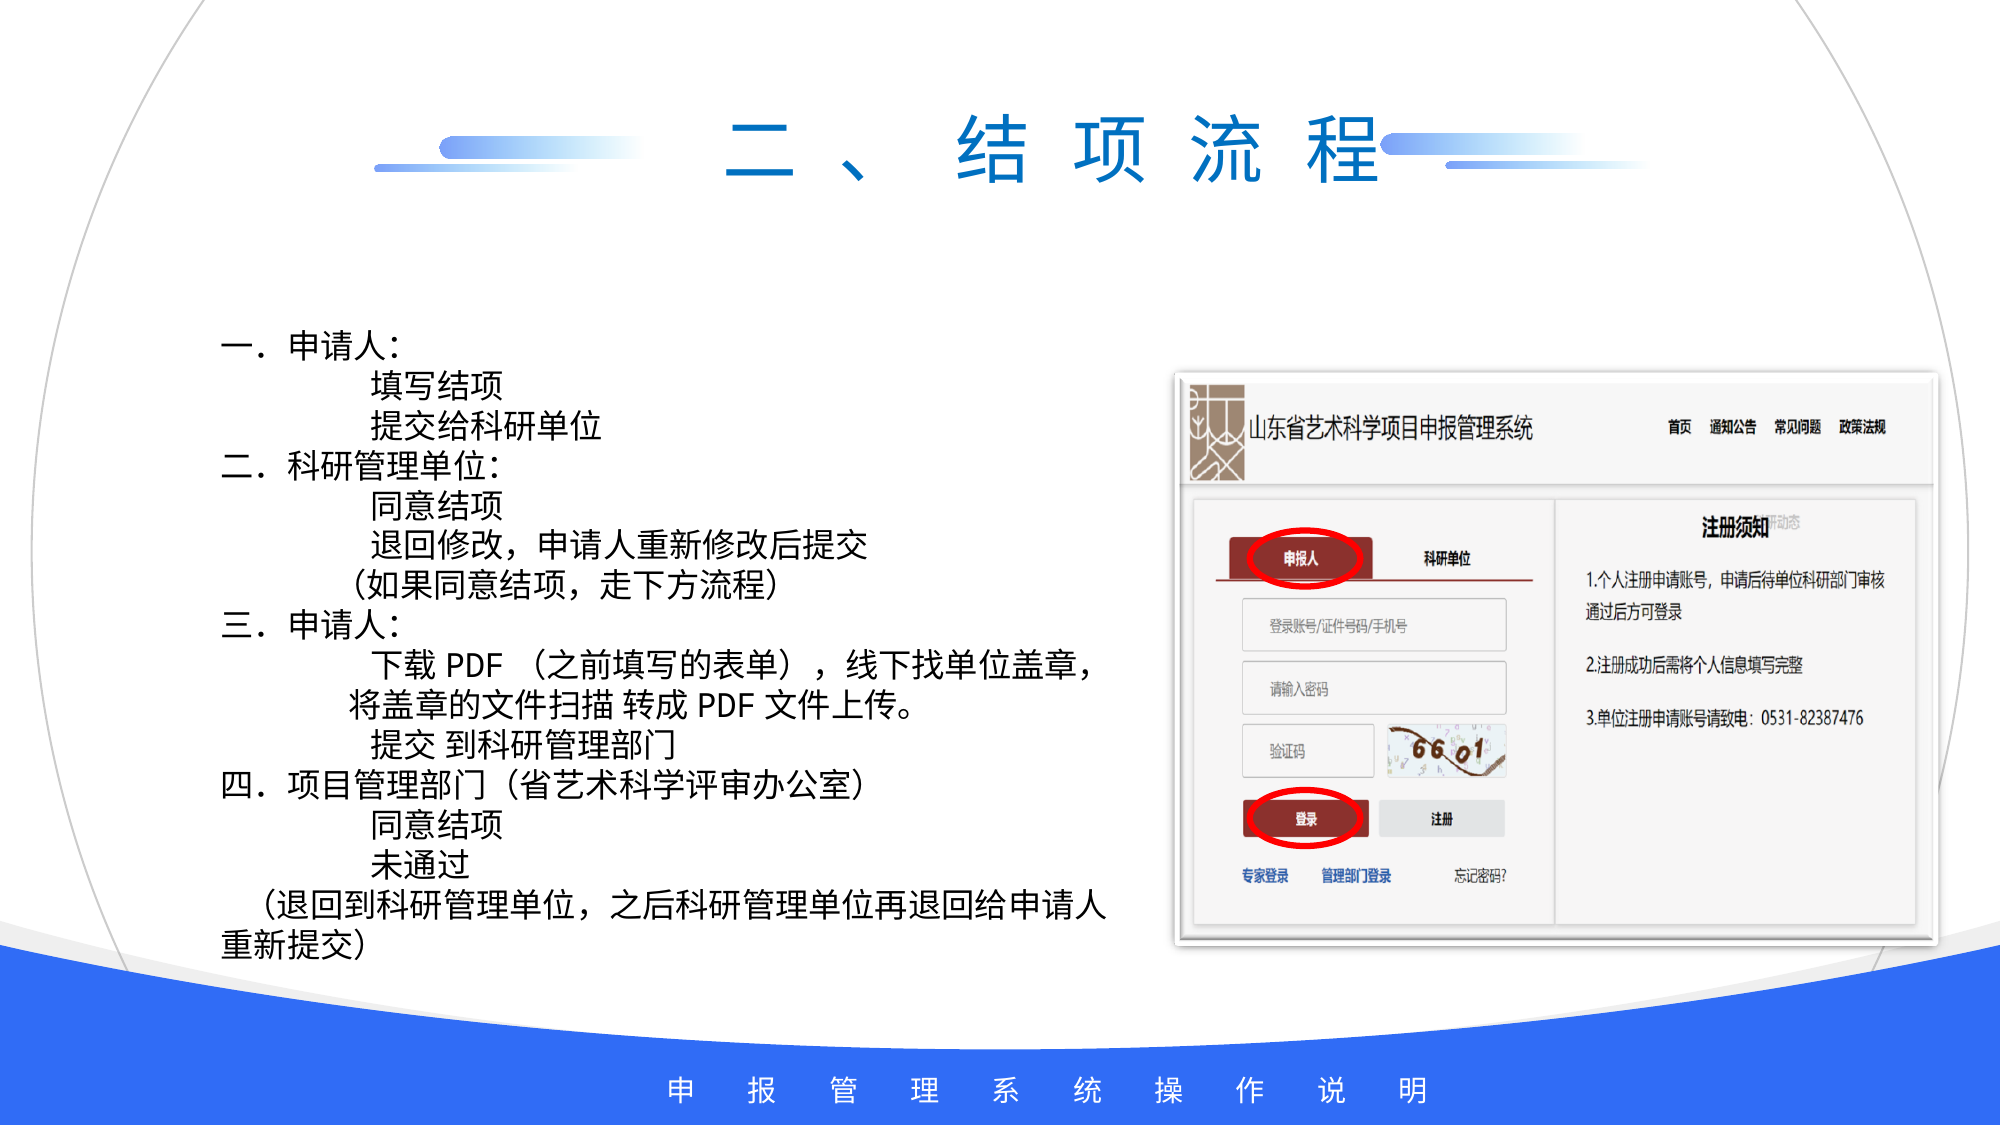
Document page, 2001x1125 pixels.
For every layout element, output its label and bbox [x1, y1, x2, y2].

text_box [374, 136, 699, 172]
text_box [1380, 133, 1705, 169]
text_box [0, 0, 2000, 1125]
picture [1161, 360, 1951, 960]
